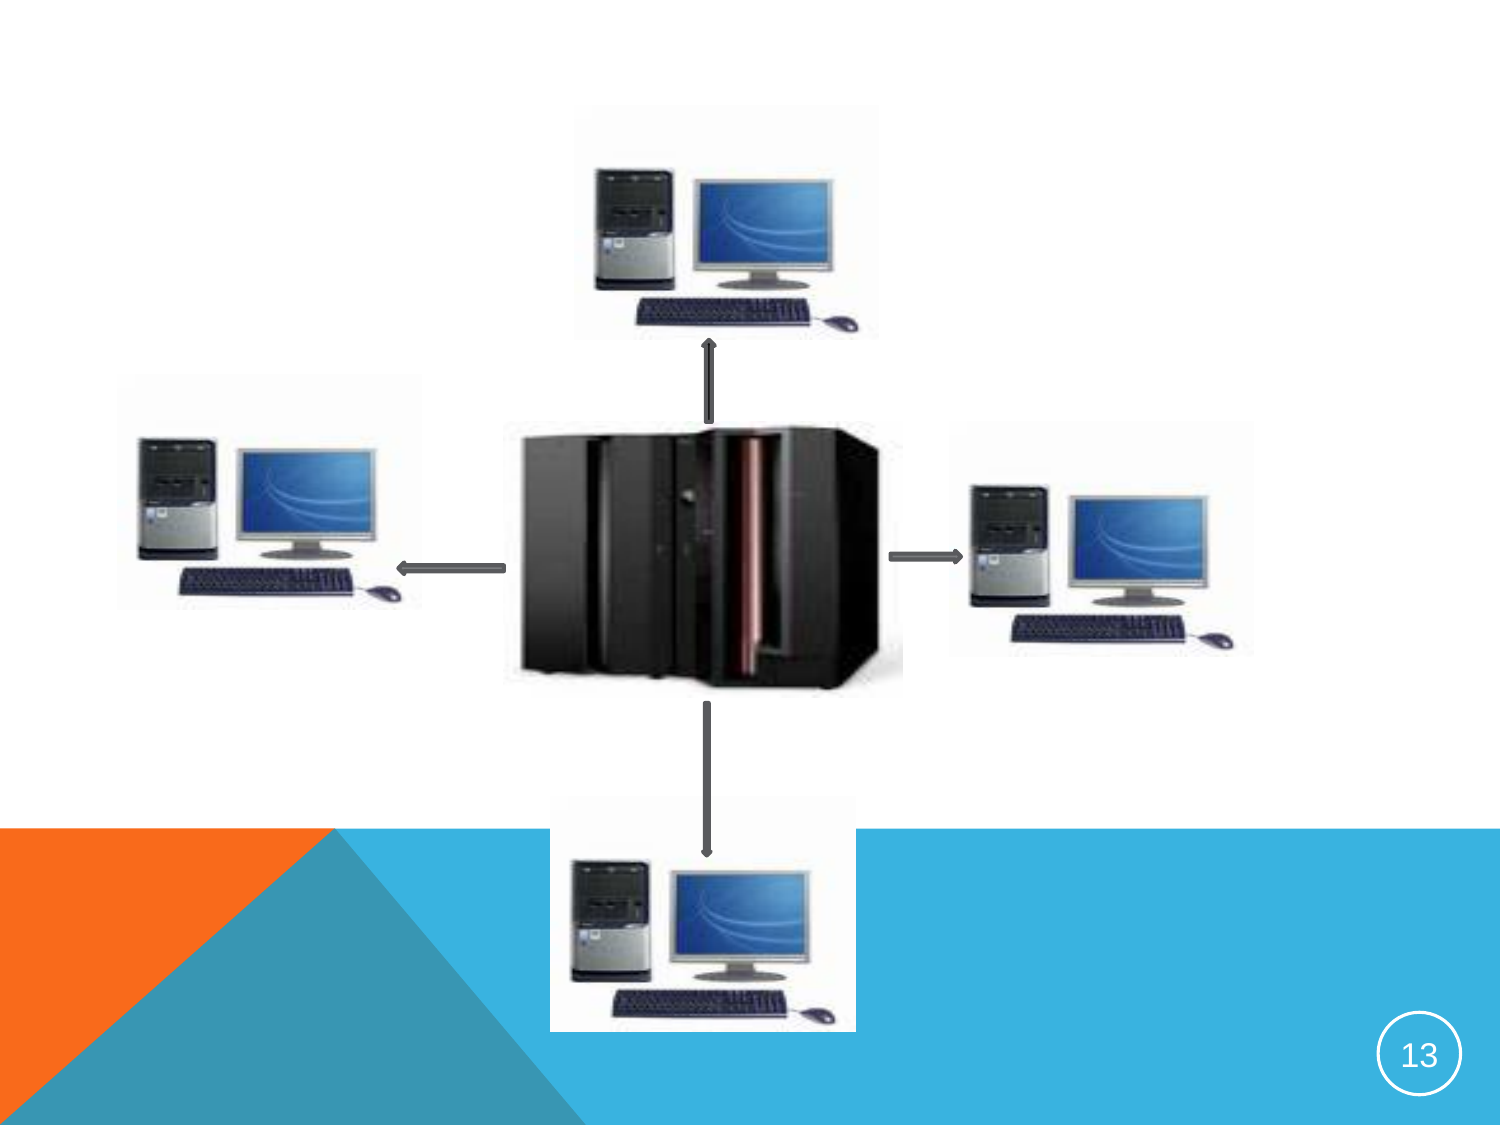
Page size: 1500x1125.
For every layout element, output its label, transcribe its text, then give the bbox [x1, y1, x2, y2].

text_box [701, 347, 716, 420]
picture [503, 421, 903, 698]
picture [116, 374, 423, 610]
picture [550, 796, 856, 1032]
text_box [426, 563, 498, 574]
text_box [908, 551, 943, 562]
picture [948, 421, 1255, 657]
picture [573, 105, 880, 341]
slide_number 13 [1376, 1010, 1463, 1097]
text_box [702, 706, 711, 795]
